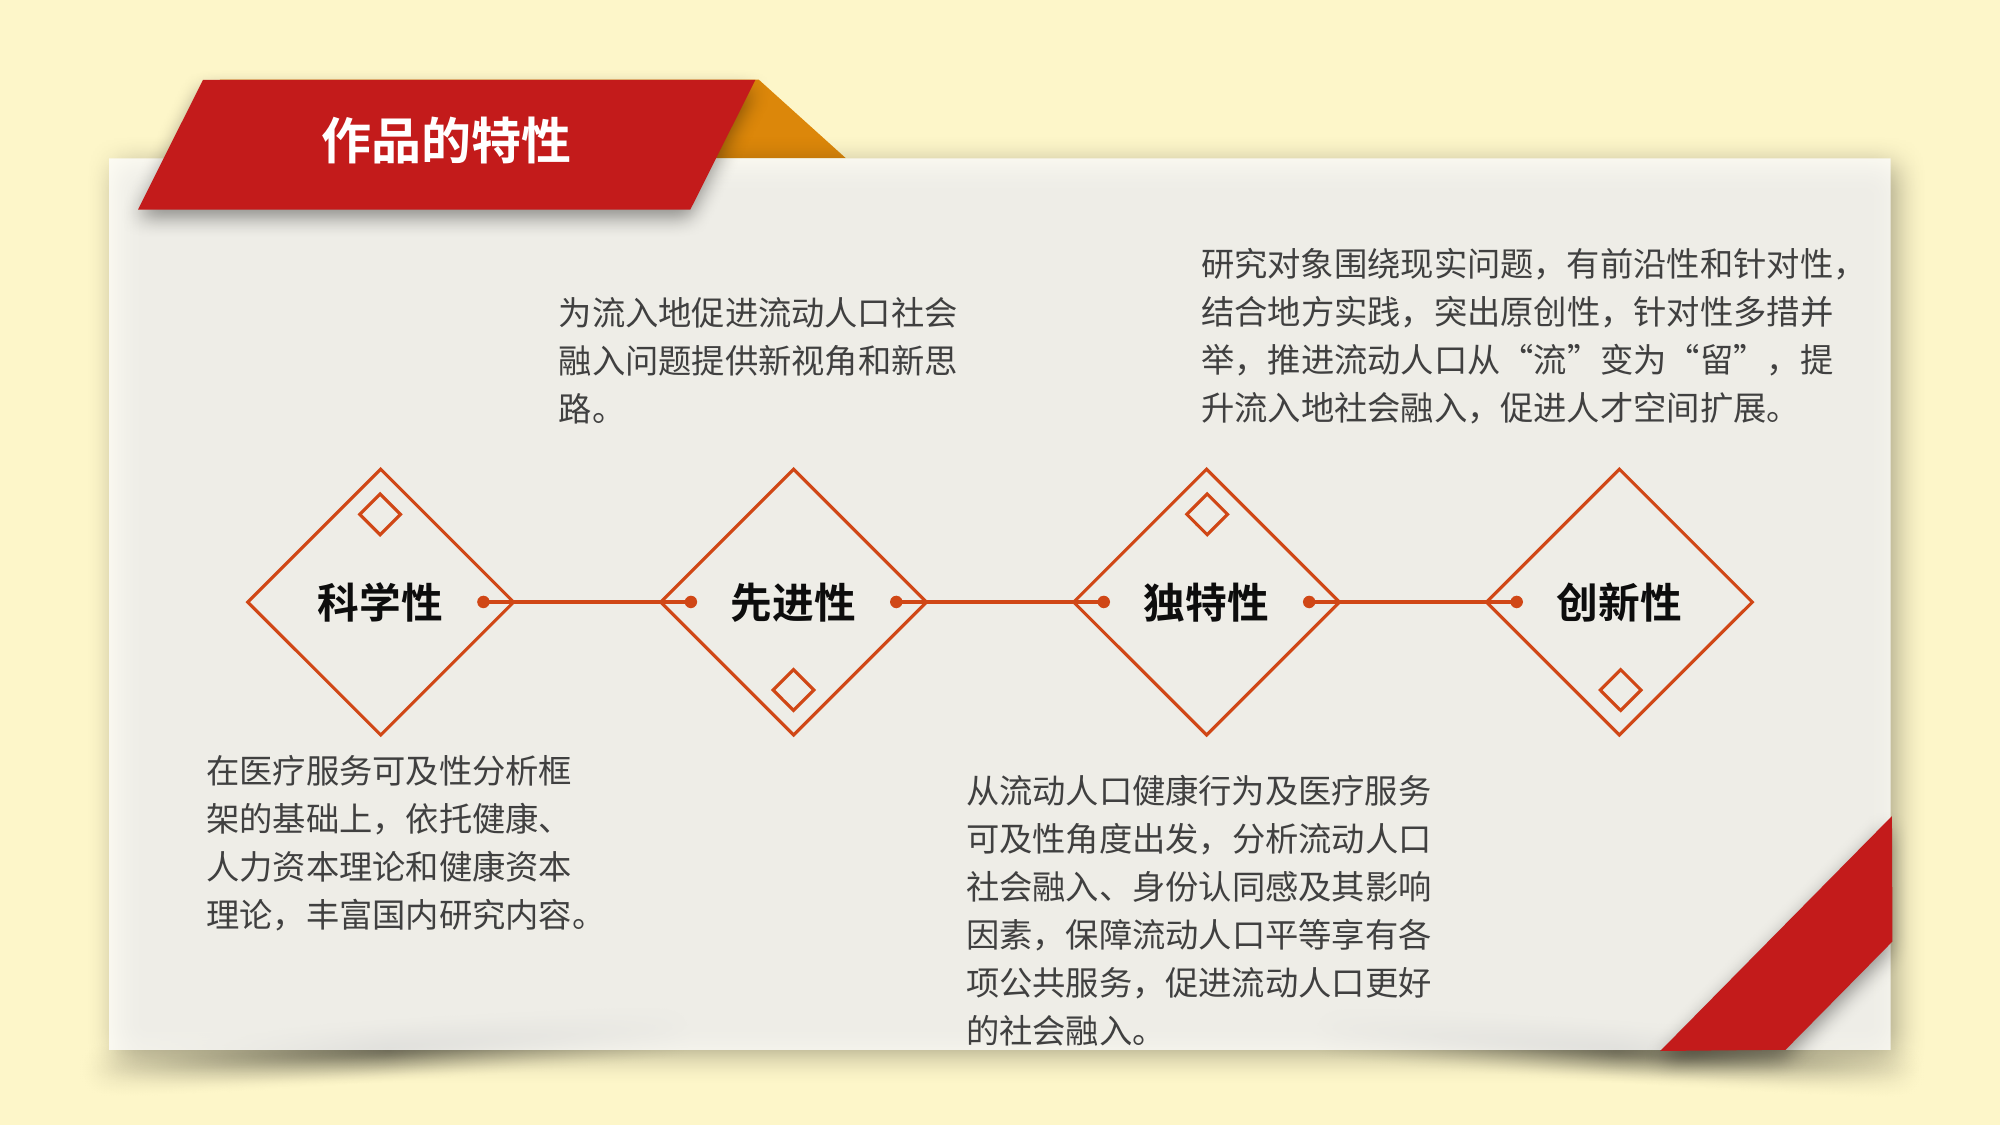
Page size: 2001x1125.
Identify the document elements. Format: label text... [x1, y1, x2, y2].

text_box [1529, 467, 1710, 558]
text_box 在医疗服务可及性分析框架的基础上，依托健康、人力资本理论和健康资本理论，丰富国内研究内容。 [191, 734, 612, 1005]
text_box [1528, 646, 1710, 737]
text_box [703, 646, 885, 737]
text_box 独特性 [1072, 558, 1340, 646]
text_box [1116, 467, 1297, 558]
text_box 作品的特性 [306, 101, 587, 177]
text_box 先进性 [659, 558, 928, 646]
text_box 创新性 [1485, 558, 1753, 646]
text_box 为流入地促进流动人口社会融入问题提供新视角和新思路。 [543, 276, 983, 440]
text_box [358, 492, 402, 537]
text_box [1598, 668, 1643, 712]
text_box [290, 467, 471, 558]
text_box [1185, 492, 1230, 537]
text_box 科学性 [247, 558, 515, 646]
text_box [1116, 646, 1298, 737]
text_box [290, 646, 472, 734]
text_box [703, 467, 884, 558]
text_box 研究对象围绕现实问题，有前沿性和针对性，结合地方实践，突出原创性，针对性多措并举，推进流动人口从“流”变为“留”，提升流入地社会融入，促进人才空间扩展。 [1186, 227, 1875, 459]
text_box 从流动人口健康行为及医疗服务可及性角度出发，分析流动人口社会融入、身份认同感及其影响因素，保障流动人口平等享有各项公共服务，促进流动人口更好的社会融入。 [951, 754, 1462, 985]
text_box [771, 668, 816, 712]
